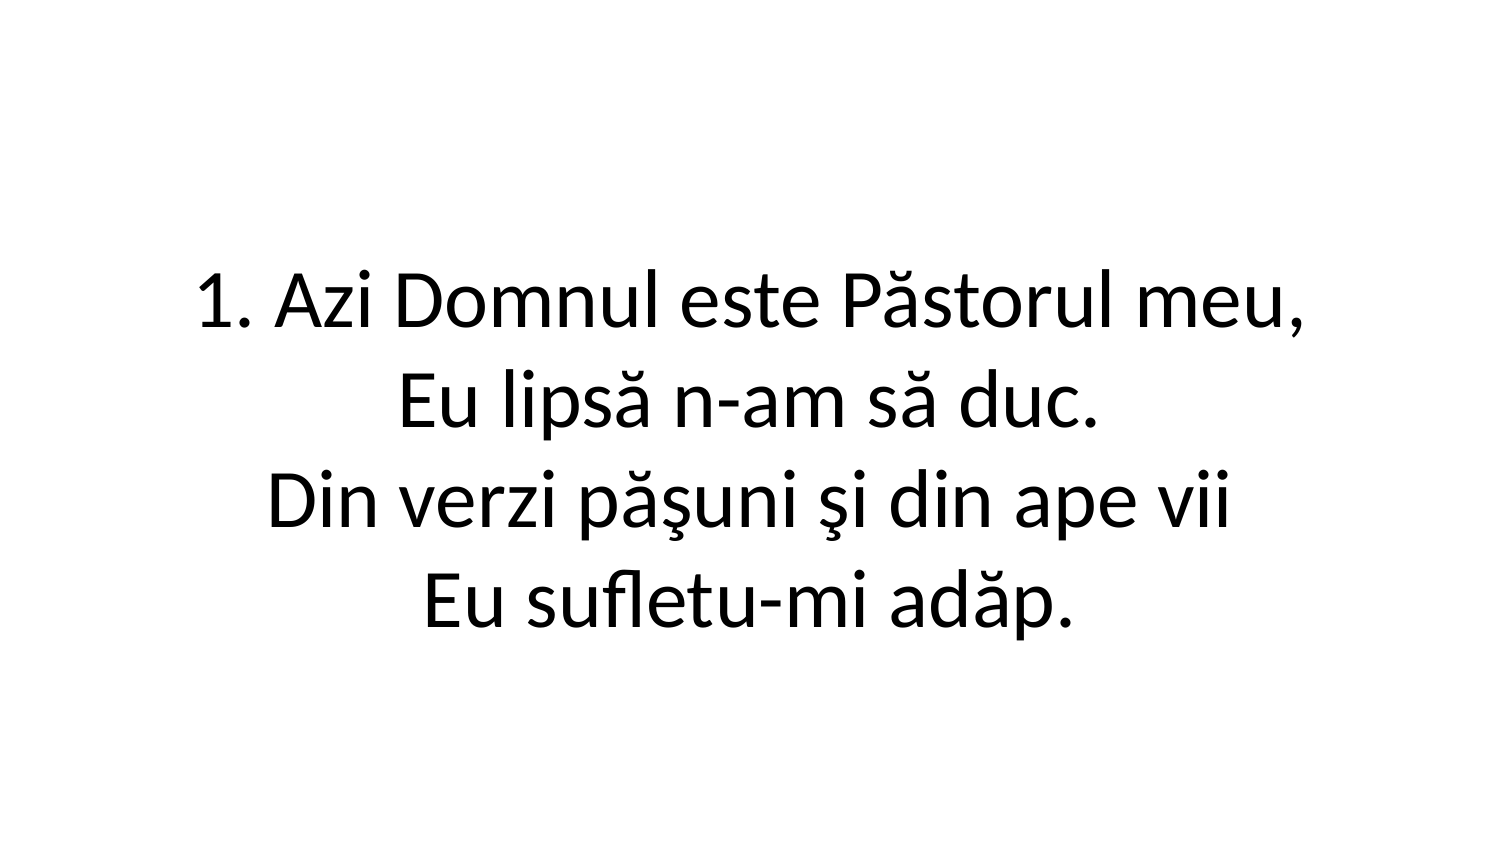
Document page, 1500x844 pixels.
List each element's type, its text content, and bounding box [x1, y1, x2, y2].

text_box 1. Azi Domnul este Păstorul meu, Eu lipsă n-am să duc. Din verzi păşuni şi din ape vii Eu sufletu-mi adăp. [177, 192, 1323, 652]
